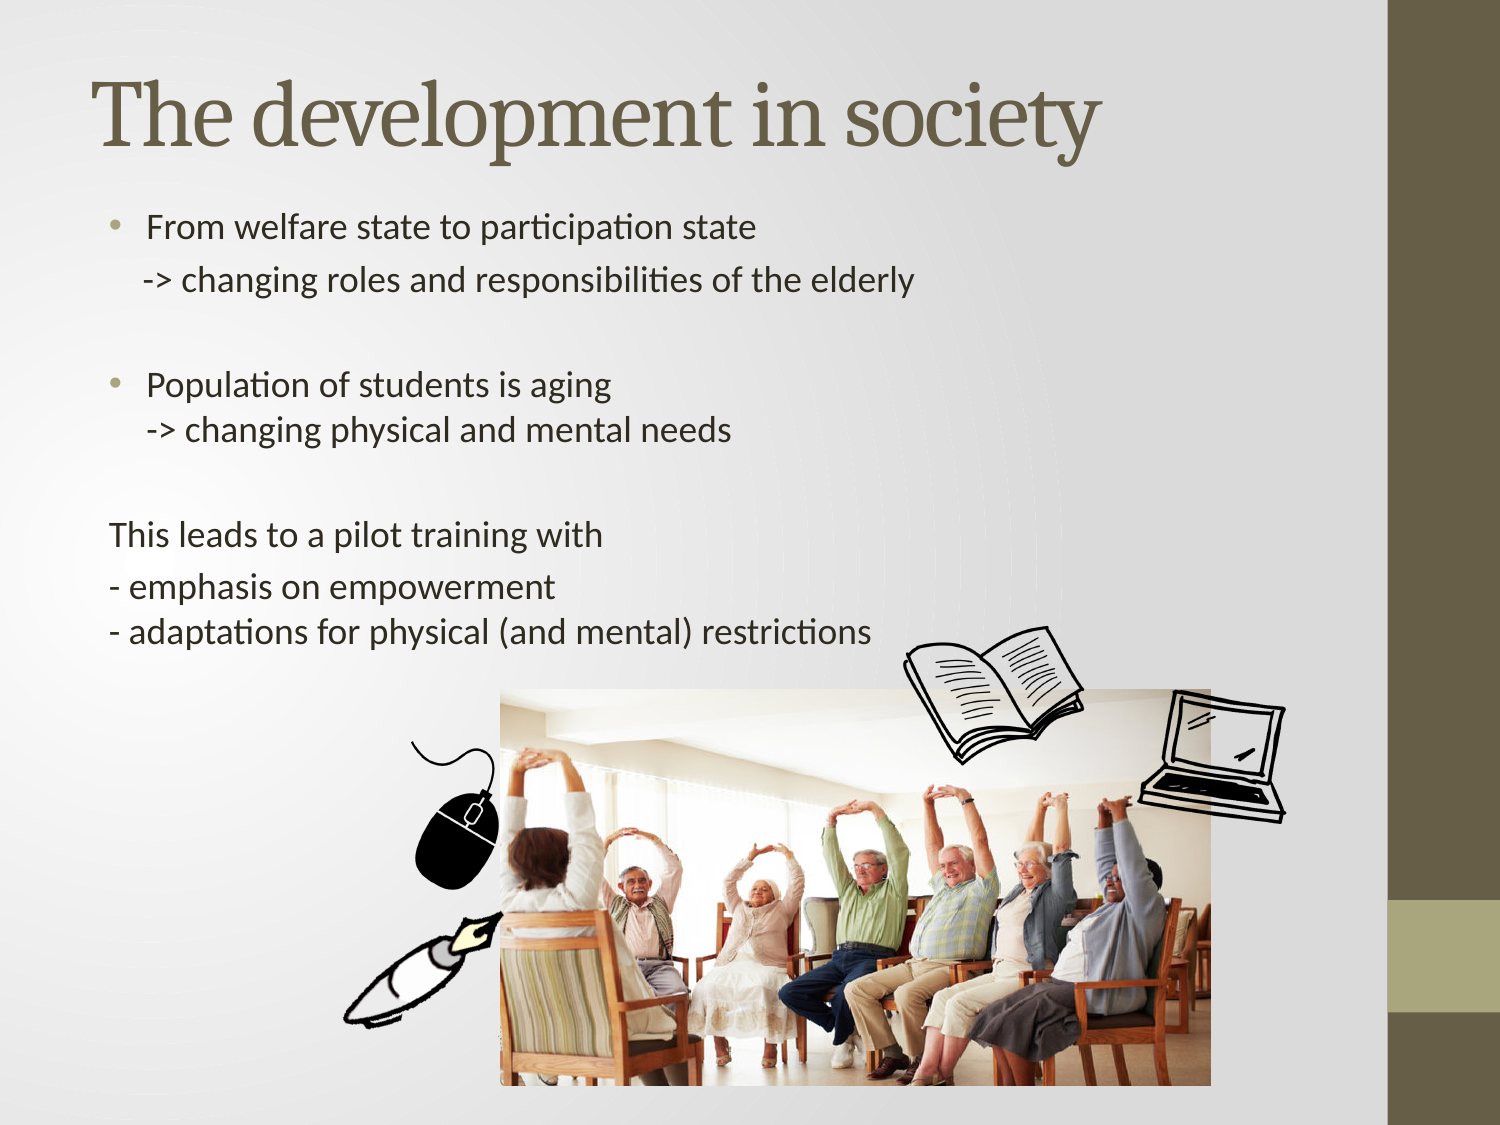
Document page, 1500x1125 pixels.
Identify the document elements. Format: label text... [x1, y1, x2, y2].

picture [341, 596, 1311, 1086]
title The development in society [75, 45, 1325, 171]
list From welfare state to participation state -> changing roles and responsibilities of the elderly Population of students is aging -> changing physical and mental needs This leads to a pilot training with - emphasis on empowerment - adaptations for physical (and mental) restrictions [75, 194, 1325, 577]
